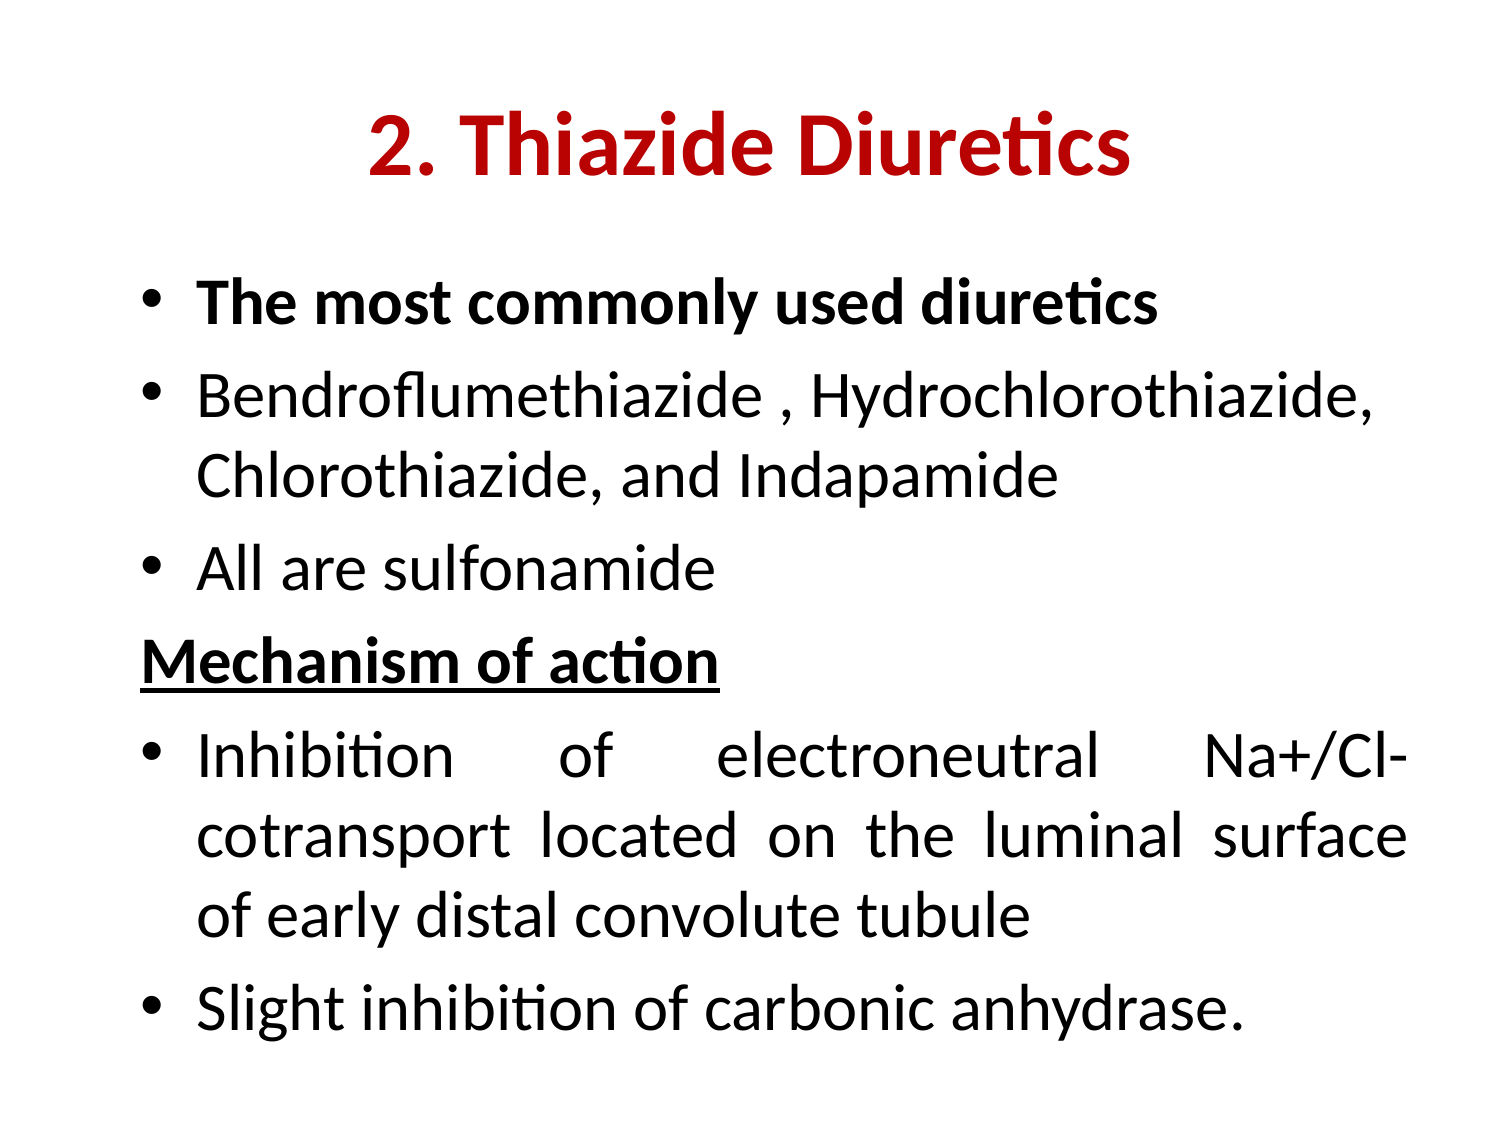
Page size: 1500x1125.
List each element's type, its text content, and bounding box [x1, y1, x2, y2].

title 2. Thiazide Diuretics [75, 45, 1425, 233]
list The most commonly used diuretics Bendroflumethiazide , Hydrochlorothiazide, Chlorothiazide, and Indapamide All are sulfonamide Mechanism of action Inhibition of electroneutral Na+/Cl- cotransport located on the luminal surface of early distal convolute tubule Slight inhibition of carbonic anhydrase. [125, 249, 1425, 993]
